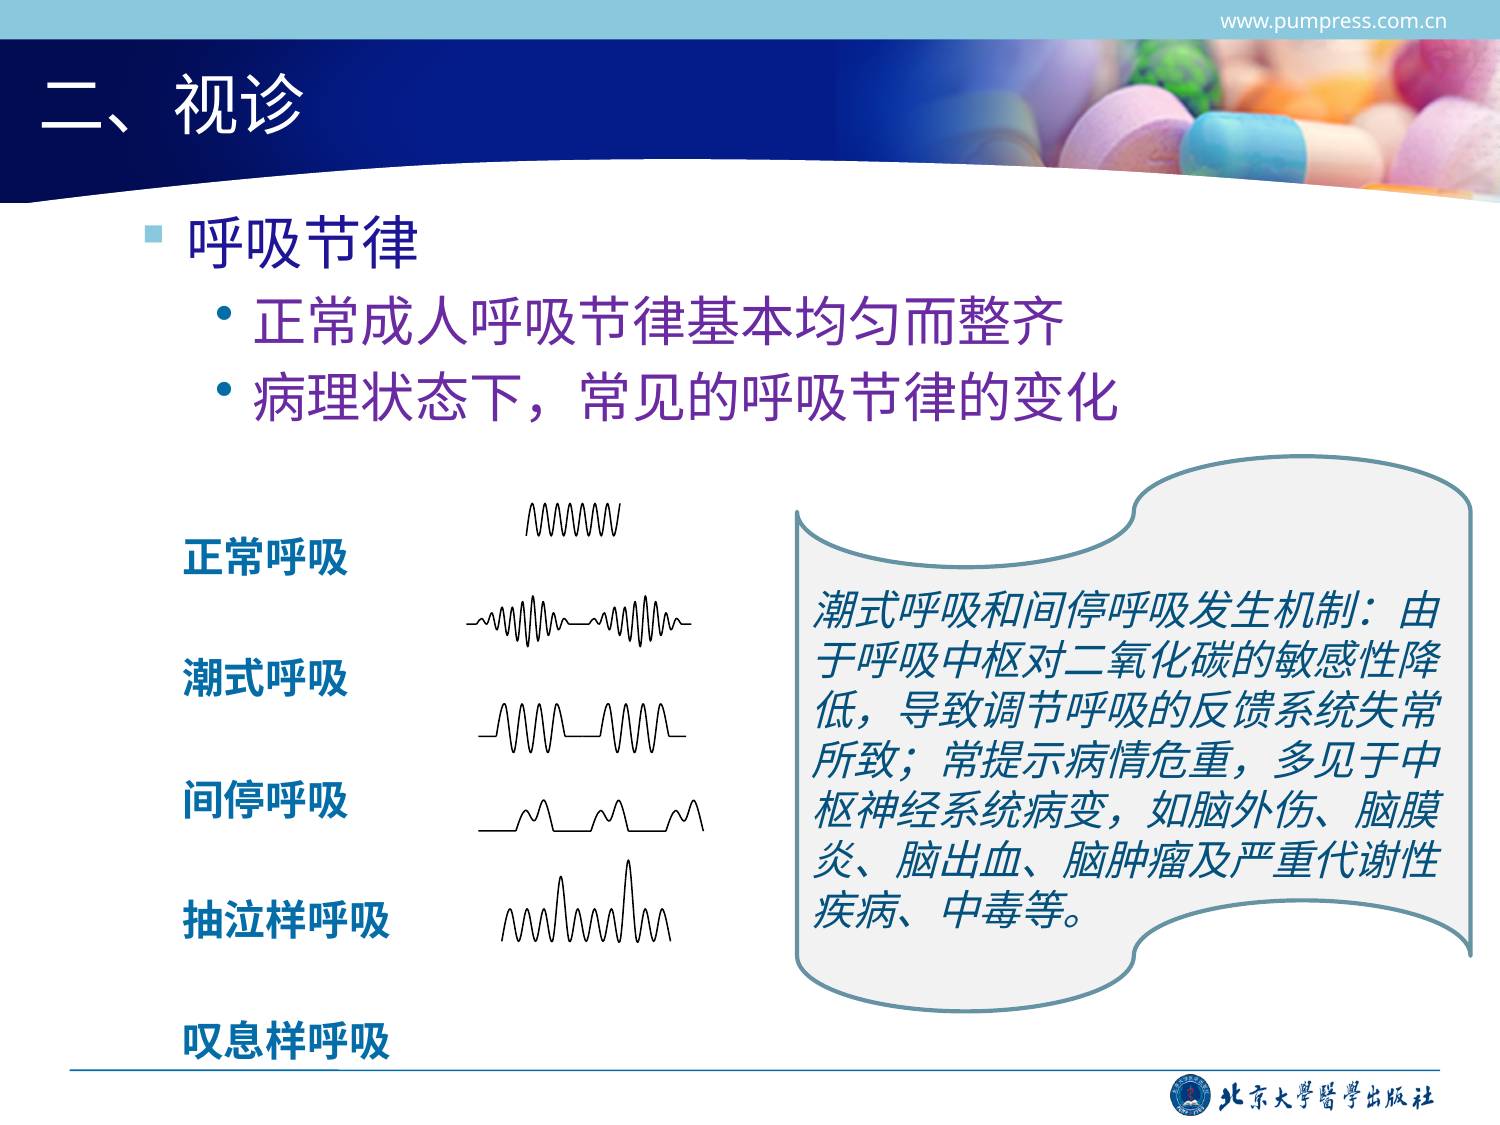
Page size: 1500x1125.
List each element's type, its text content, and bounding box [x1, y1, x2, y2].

text_box [501, 860, 671, 943]
list 呼吸节律 正常成人呼吸节律基本均匀而整齐 病理状态下，常见的呼吸节律的变化 [50, 199, 1463, 1047]
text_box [466, 594, 692, 648]
picture [1170, 1074, 1436, 1118]
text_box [478, 701, 687, 753]
slide_number www.pumpress.com.cn [1024, 0, 1463, 38]
text_box [526, 503, 621, 536]
table_header [462, 464, 939, 1069]
table_header 正常呼吸 潮式呼吸 间停呼吸 抽泣样呼吸 叹息样呼吸 [171, 464, 462, 1069]
picture [0, 40, 1500, 203]
title 二、视诊 [23, 56, 1349, 149]
text_box 潮式呼吸和间停呼吸发生机制：由于呼吸中枢对二氧化碳的敏感性降低，导致调节呼吸的反馈系统失常所致；常提示病情危重，多见于中枢神经系统病变，如脑外伤、脑膜炎、脑出血、脑肿瘤及严重代谢性疾病、中毒等。 [794, 454, 1473, 1014]
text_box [478, 798, 704, 832]
